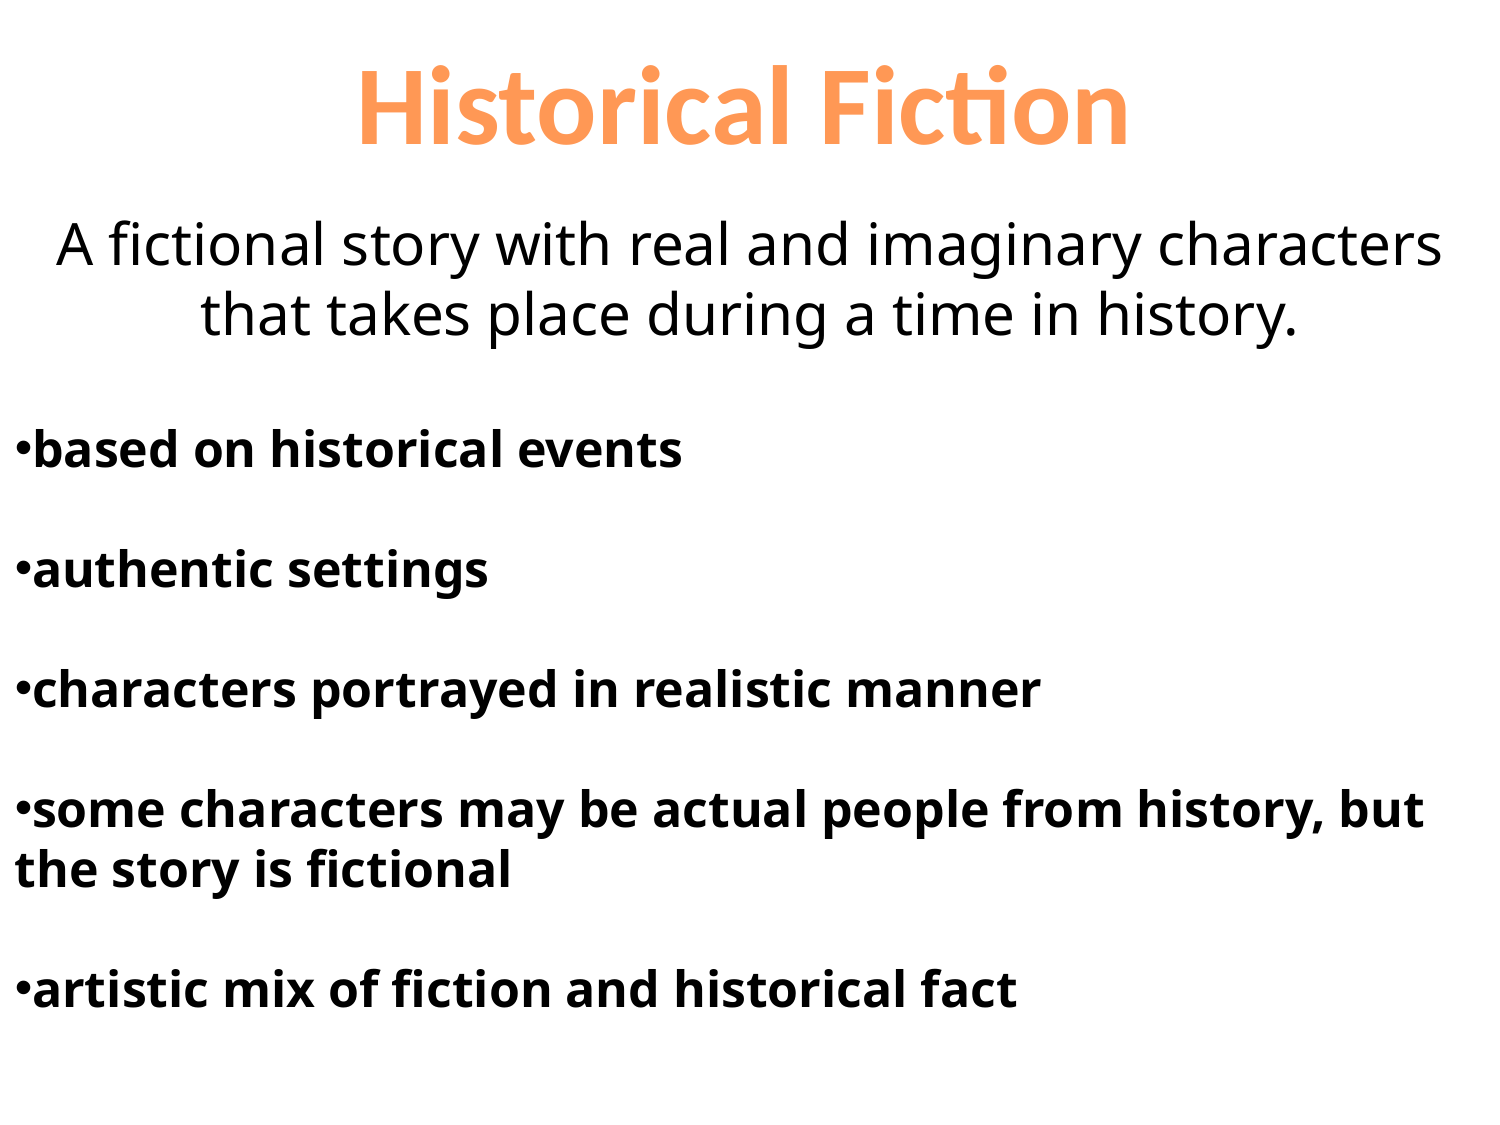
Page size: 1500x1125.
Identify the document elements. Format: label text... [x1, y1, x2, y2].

text_box A fictional story with real and imaginary characters that takes place during a time in history. based on historical events authentic settings characters portrayed in realistic manner some characters may be actual people from history, but the story is fictional artistic mix of fiction and historical fact [0, 200, 1500, 1025]
text_box Historical Fiction [341, 24, 1149, 175]
